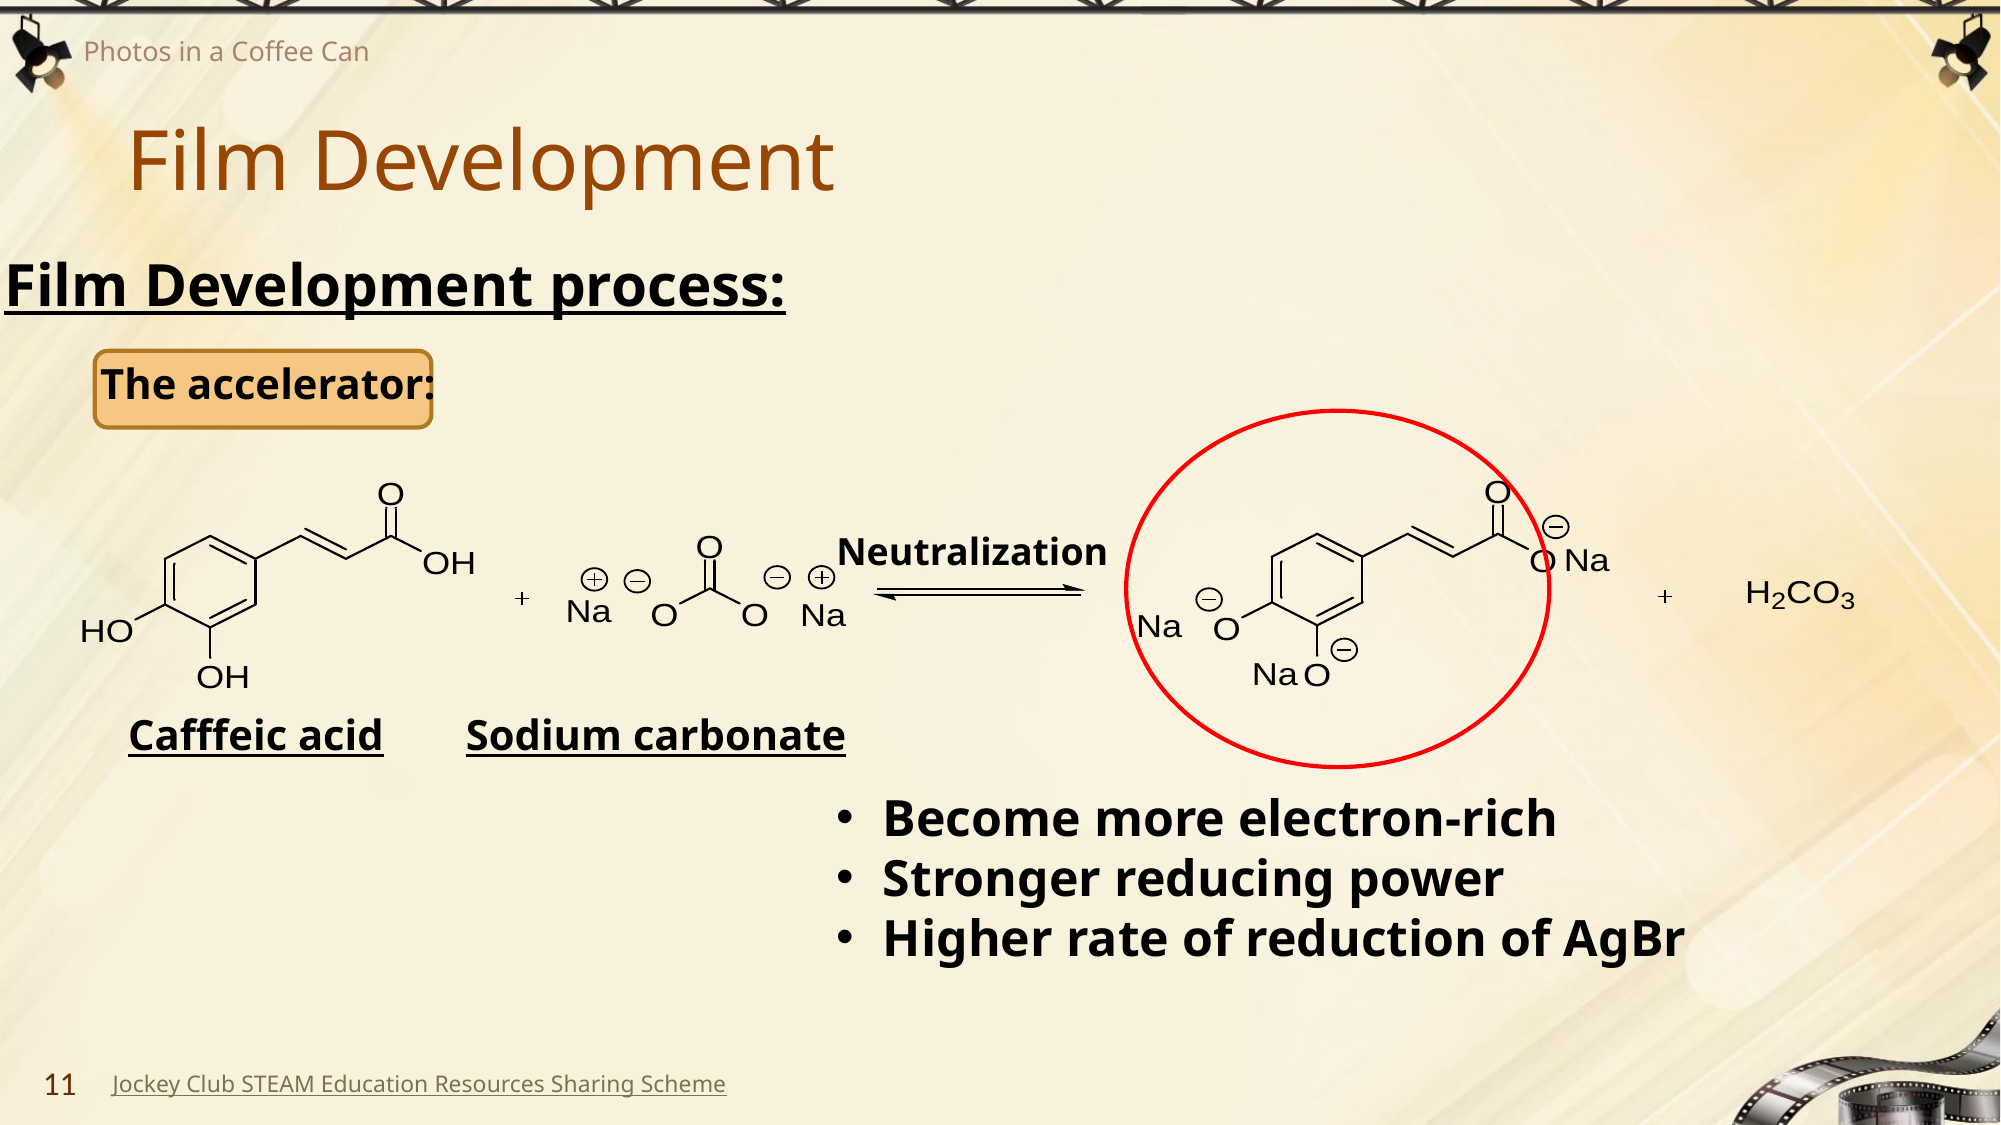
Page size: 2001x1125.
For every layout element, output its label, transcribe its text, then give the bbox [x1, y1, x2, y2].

text_box [1181, 408, 1495, 466]
text_box Cafffeic acid [113, 706, 399, 767]
text_box Become more electron-rich Stronger reducing power Higher rate of reduction of AgBr [821, 778, 1702, 974]
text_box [73, 466, 1891, 696]
text_box [92, 416, 434, 430]
text_box Sodium carbonate [451, 706, 862, 767]
title Film Development [111, 99, 1522, 317]
text_box [1175, 706, 1501, 770]
text_box Film Development process: [0, 240, 801, 326]
picture [0, 0, 2001, 1125]
text_box The accelerator: [85, 350, 451, 416]
